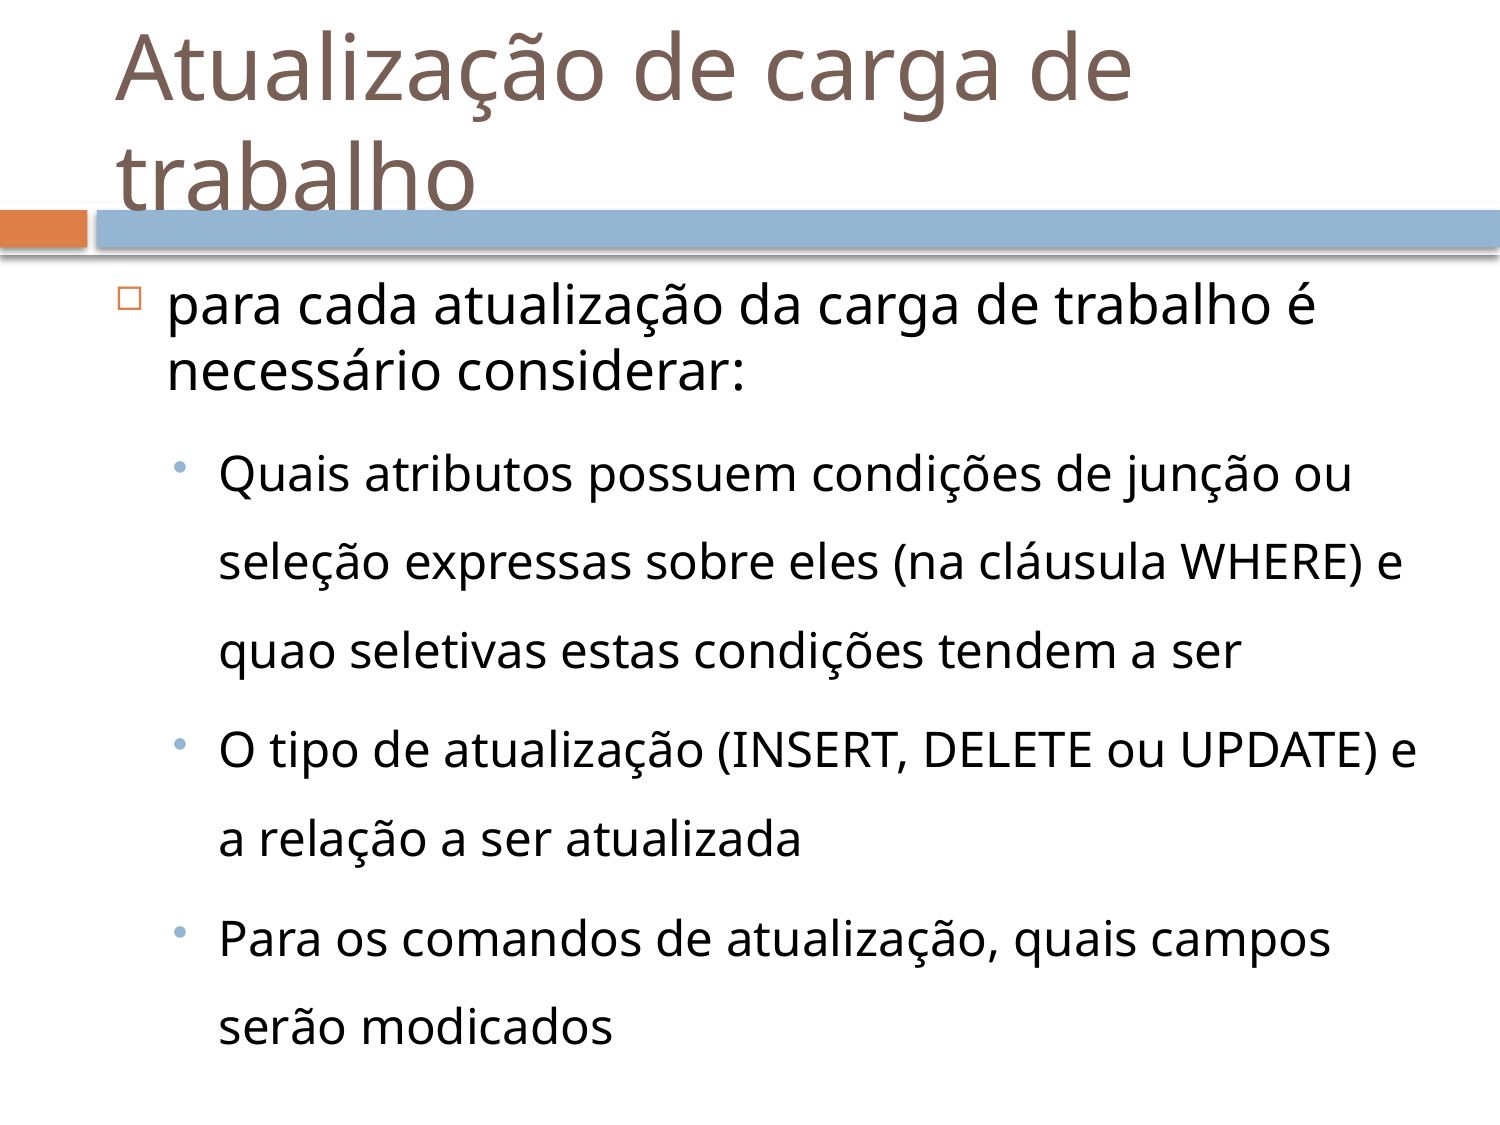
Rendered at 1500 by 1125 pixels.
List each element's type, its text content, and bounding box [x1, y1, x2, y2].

list para cada atualização da carga de trabalho é necessário considerar: Quais atributos possuem condições de junção ou seleção expressas sobre eles (na cláusula WHERE) e quao seletivas estas condições tendem a ser O tipo de atualização (INSERT, DELETE ou UPDATE) e a relação a ser atualizada Para os comandos de atualização, quais campos serão modicados [100, 262, 1463, 1075]
title Atualização de carga de trabalho [100, 37, 1438, 200]
